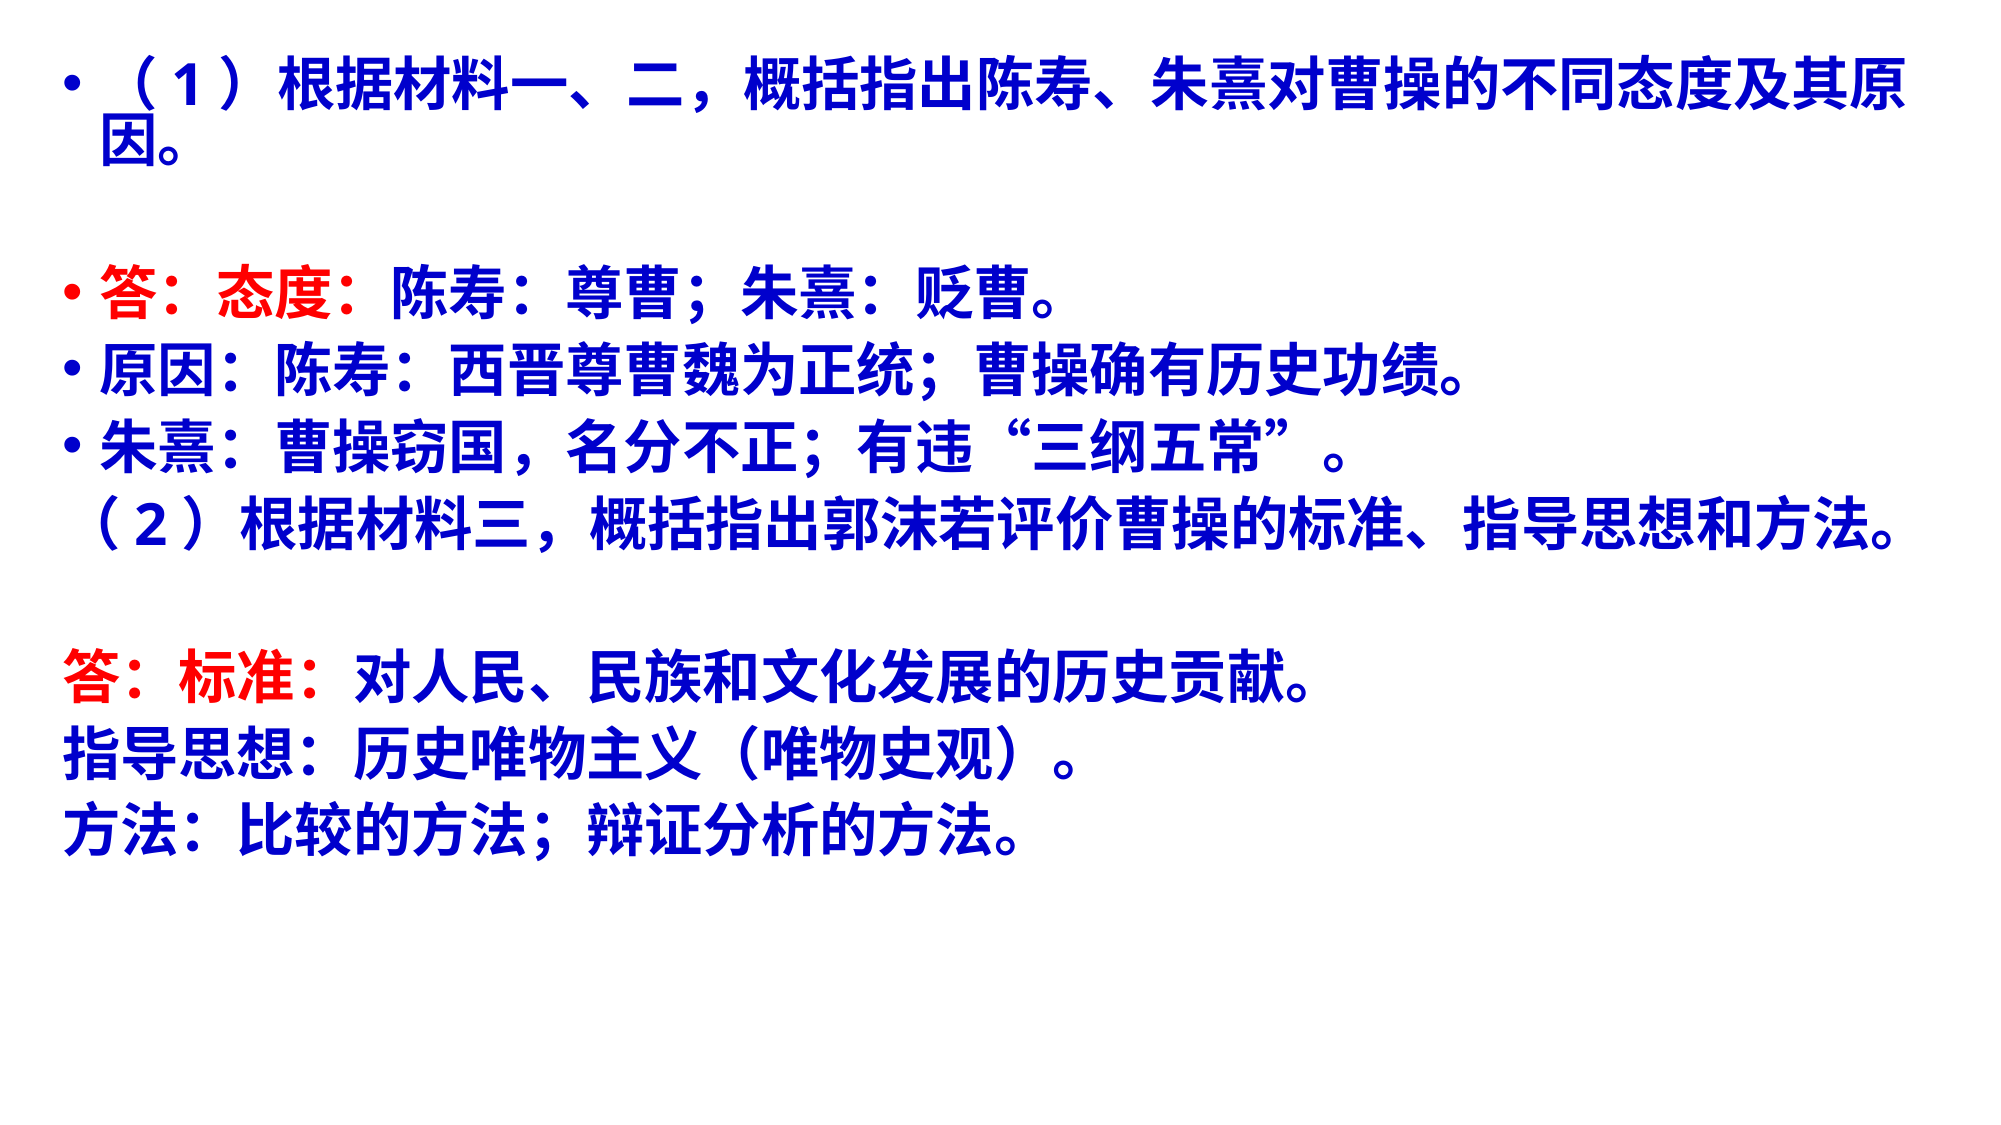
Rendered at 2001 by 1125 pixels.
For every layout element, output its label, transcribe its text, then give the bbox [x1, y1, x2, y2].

list （1）根据材料一、二，概括指出陈寿、朱熹对曹操的不同态度及其原因。 答：态度：陈寿：尊曹；朱熹：贬曹。 原因：陈寿：西晋尊曹魏为正统；曹操确有历史功绩。 朱熹：曹操窃国，名分不正；有违“三纲五常”。 （2）根据材料三，概括指出郭沫若评价曹操的标准、指导思想和方法。 答：标准：对人民、民族和文化发展的历史贡献。 指导思想：历史唯物主义（唯物史观）。 方法：比较的方法；辩证分析的方法。 [47, 53, 1947, 1014]
